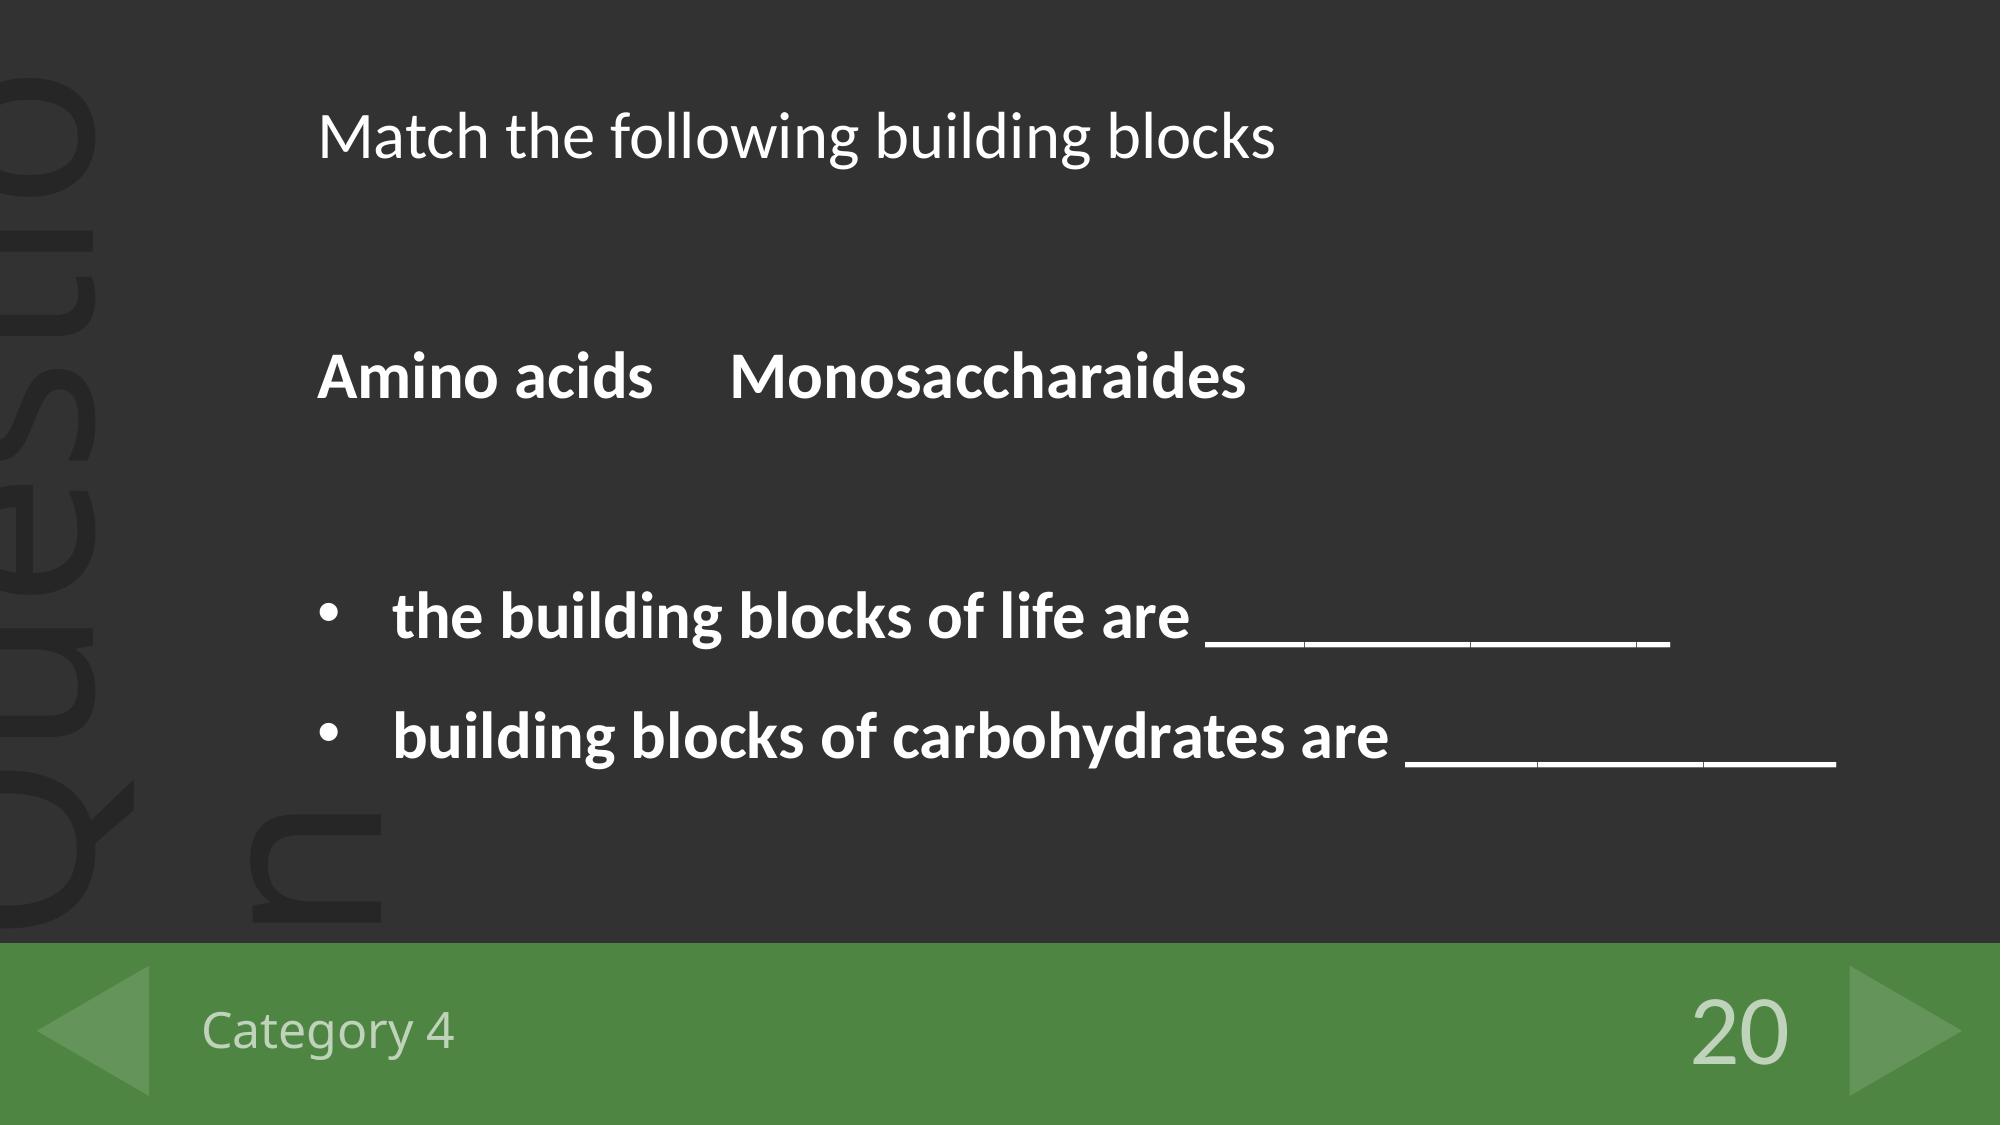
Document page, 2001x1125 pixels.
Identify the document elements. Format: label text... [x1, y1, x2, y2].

title Category 4 [185, 967, 1494, 1097]
list Match the following building blocks Amino acids Monosaccharaides the building blocks of life are ______________ building blocks of carbohydrates are _____________ [302, 307, 1947, 636]
list 20 [1494, 967, 1806, 1097]
